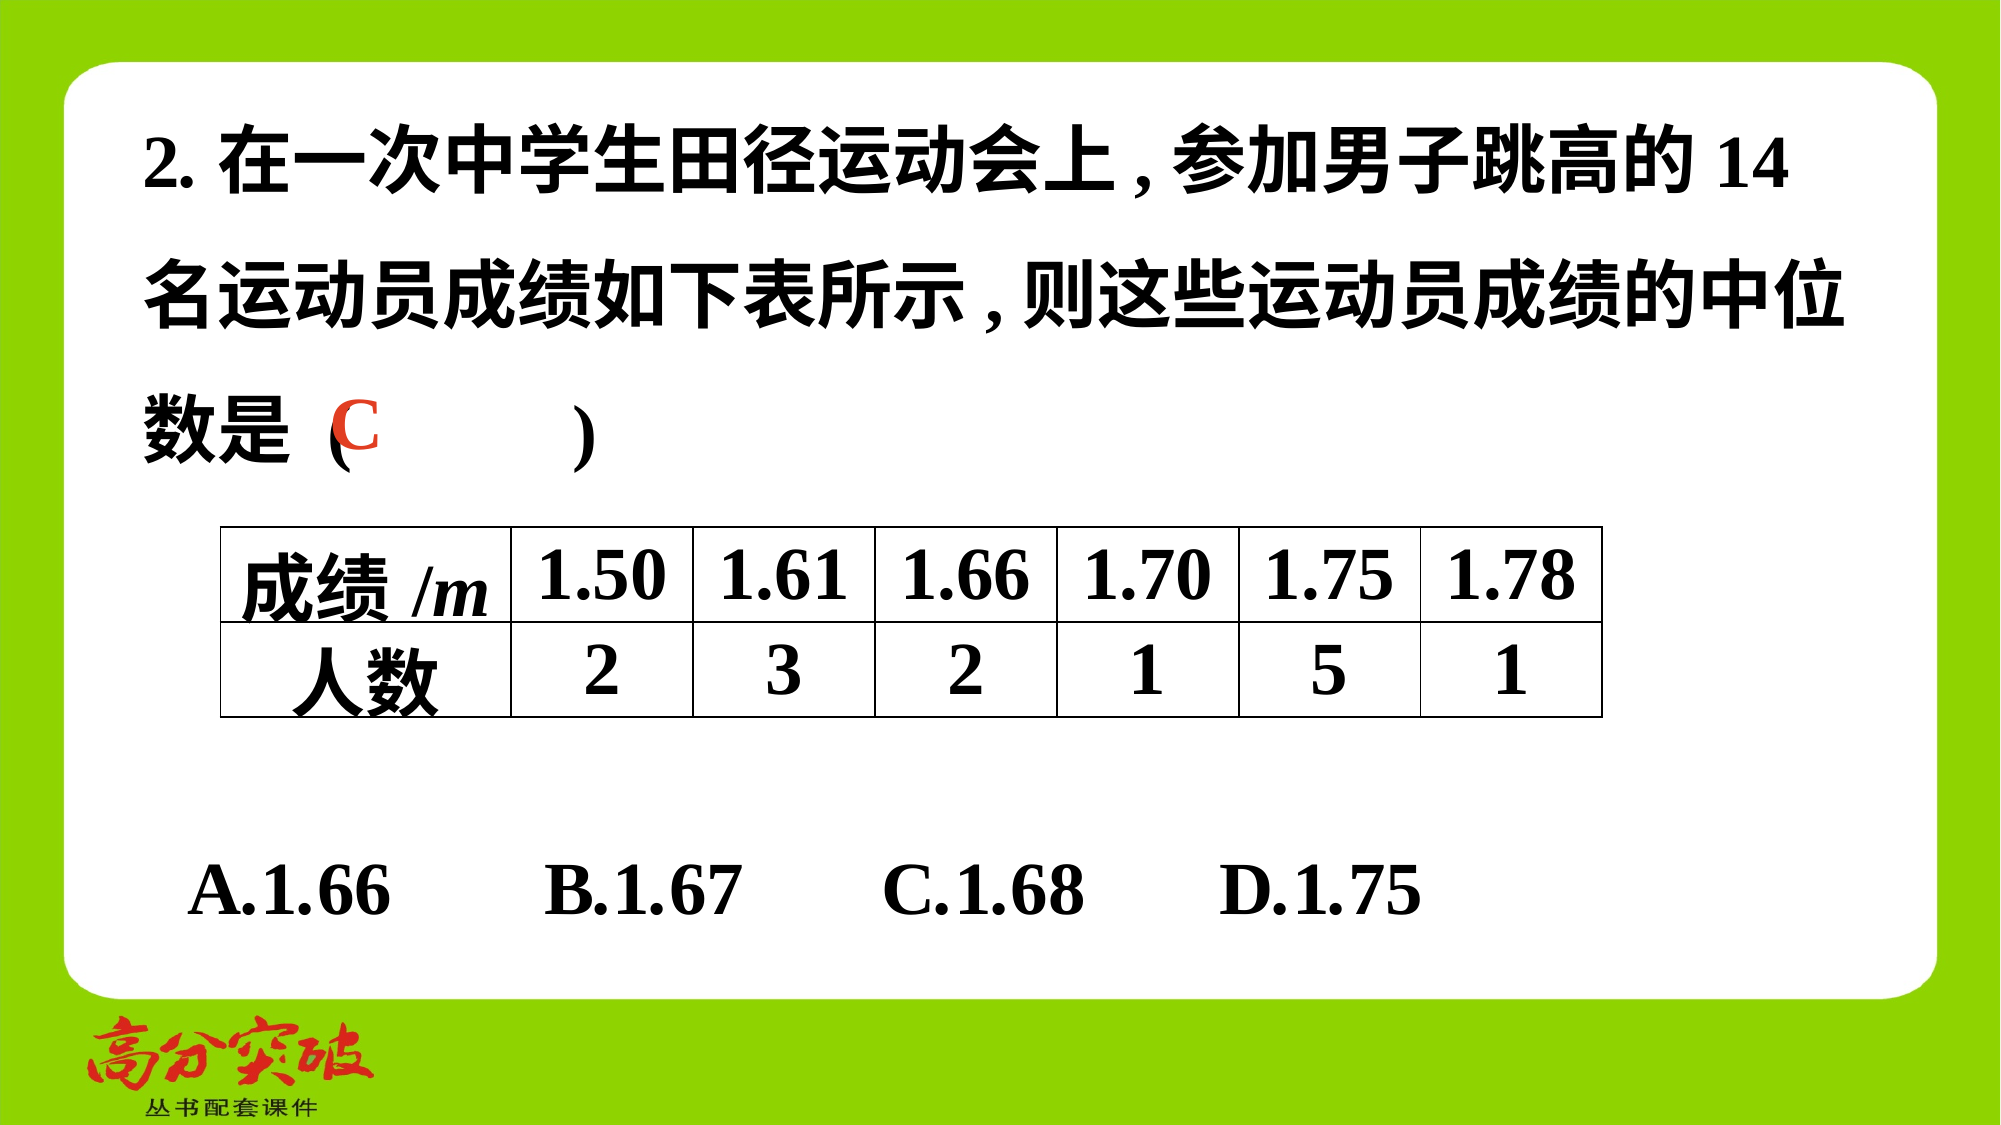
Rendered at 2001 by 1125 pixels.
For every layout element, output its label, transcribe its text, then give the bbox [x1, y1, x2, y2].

table_header 1.75 [1240, 528, 1420, 621]
table_header 成绩/m [221, 528, 510, 621]
table_cell 1 [1421, 623, 1601, 716]
table_cell 2 [876, 623, 1056, 716]
table_header 1.50 [512, 528, 692, 621]
table_cell 2 [512, 623, 692, 716]
text_box 2.在一次中学生田径运动会上,参加男子跳高的14名运动员成绩如下表所示,则这些运动员成绩的中位数是 ( ) [127, 59, 1872, 480]
table_cell 1 [1058, 623, 1238, 716]
picture [0, 0, 2001, 1125]
table_cell 3 [694, 623, 874, 716]
text_box C [314, 367, 410, 472]
table_header 1.66 [876, 528, 1056, 621]
table_header 1.78 [1421, 528, 1601, 621]
table_cell 人数 [221, 623, 510, 716]
table_cell 5 [1240, 623, 1420, 716]
text_box A.1.66 B.1.67 C.1.68 D.1.75 [173, 787, 1802, 937]
table_header 1.61 [694, 528, 874, 621]
table_header 1.70 [1058, 528, 1238, 621]
